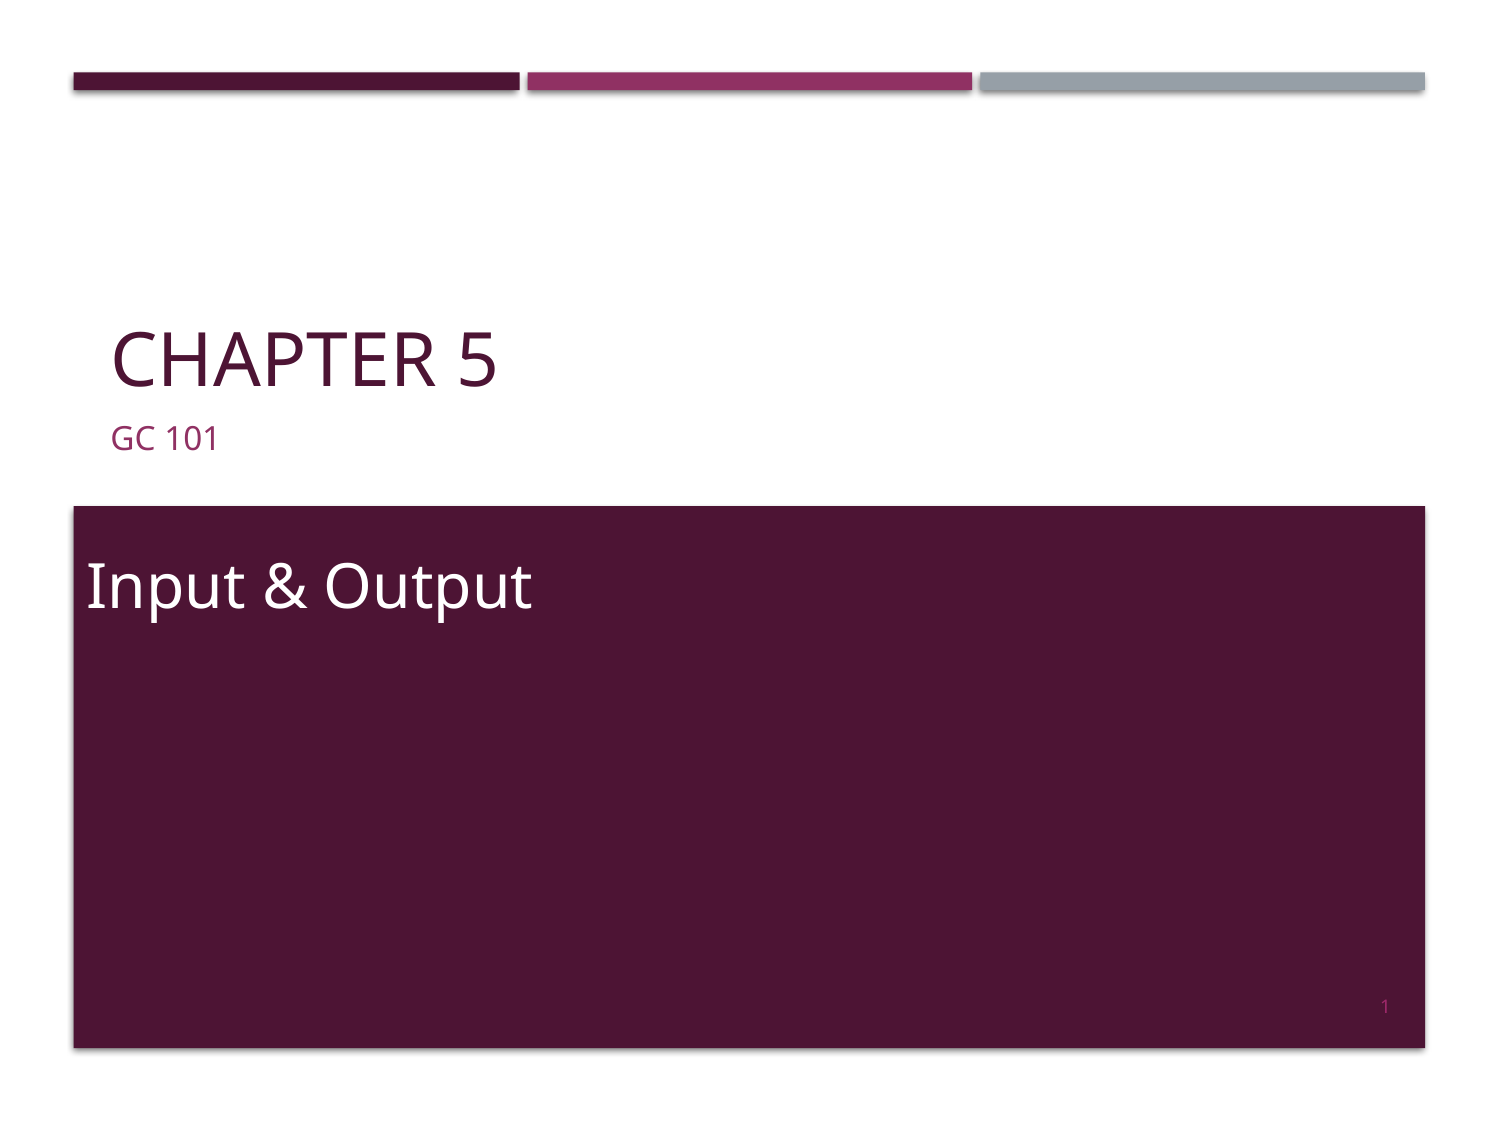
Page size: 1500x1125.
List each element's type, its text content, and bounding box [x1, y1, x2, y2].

slide_number 1 [1279, 977, 1406, 1037]
subtitle GC 101 [95, 409, 1406, 507]
title Chapter 5 [95, 162, 1406, 409]
text_box Input & Output [71, 538, 682, 628]
